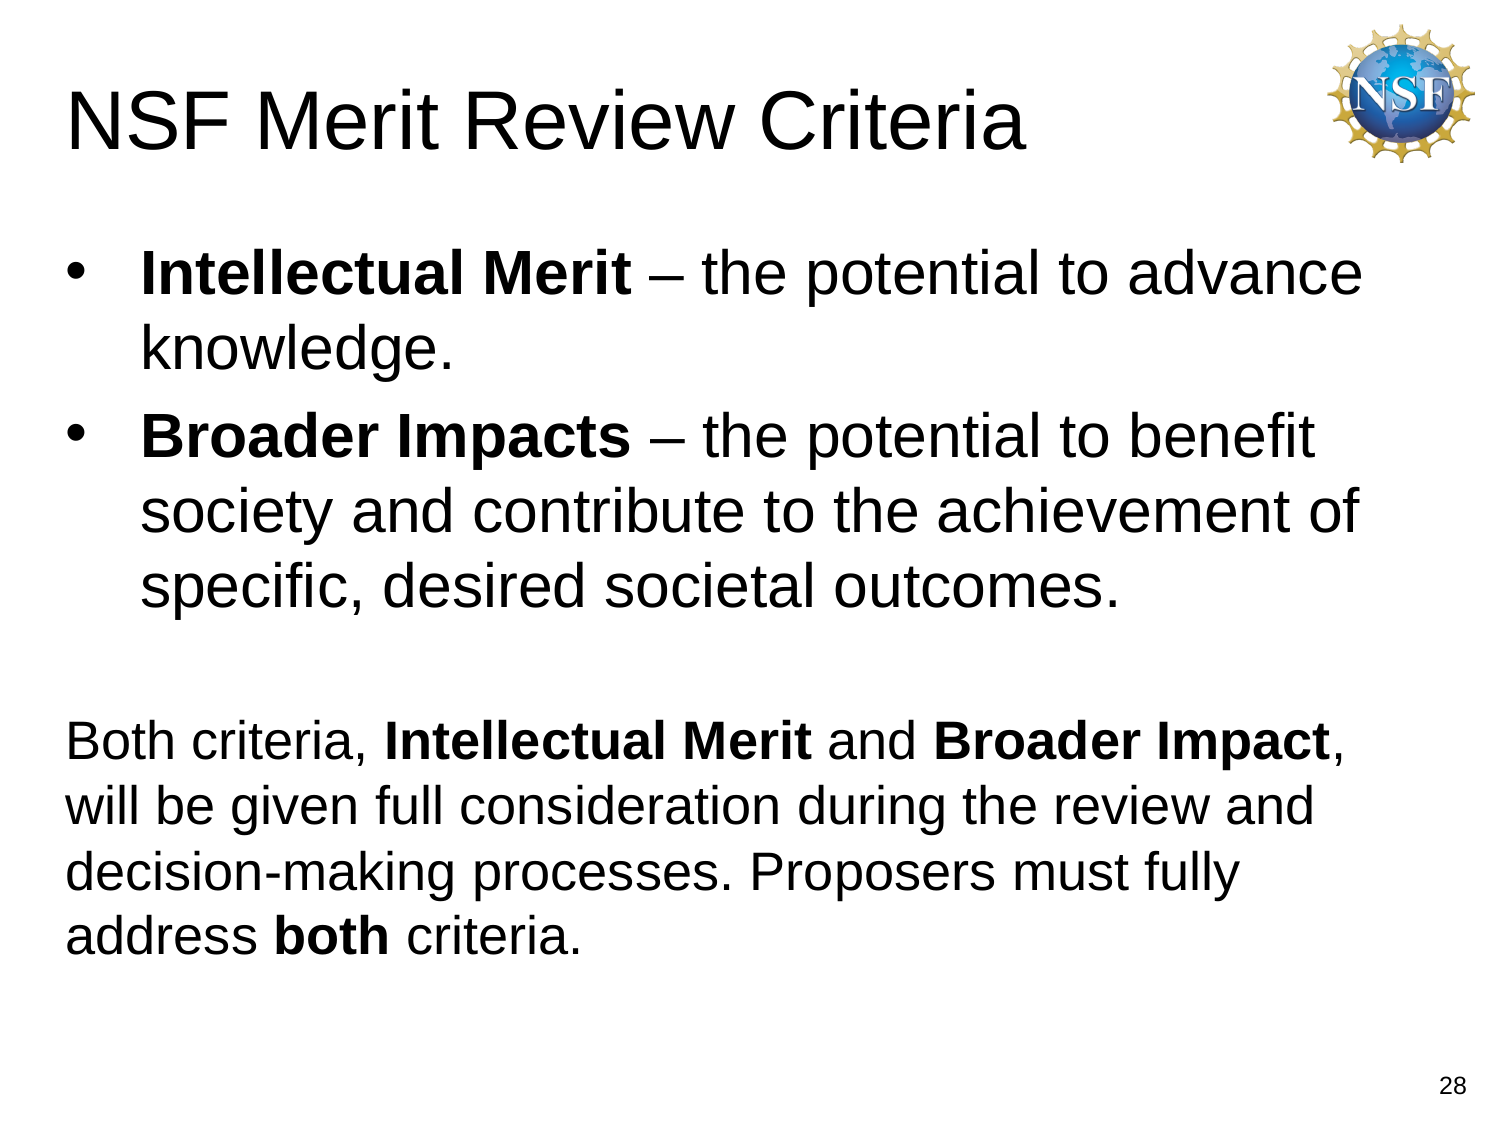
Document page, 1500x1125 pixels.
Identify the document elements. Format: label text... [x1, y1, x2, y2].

title NSF Merit Review Criteria [50, 45, 1288, 188]
list Intellectual Merit – the potential to advance knowledge. Broader Impacts – the potential to benefit society and contribute to the achievement of specific, desired societal outcomes. Both criteria, Intellectual Merit and Broader Impact, will be given full consideration during the review and decision-making processes. Proposers must fully address both criteria. [50, 224, 1450, 1050]
picture [1327, 24, 1475, 163]
